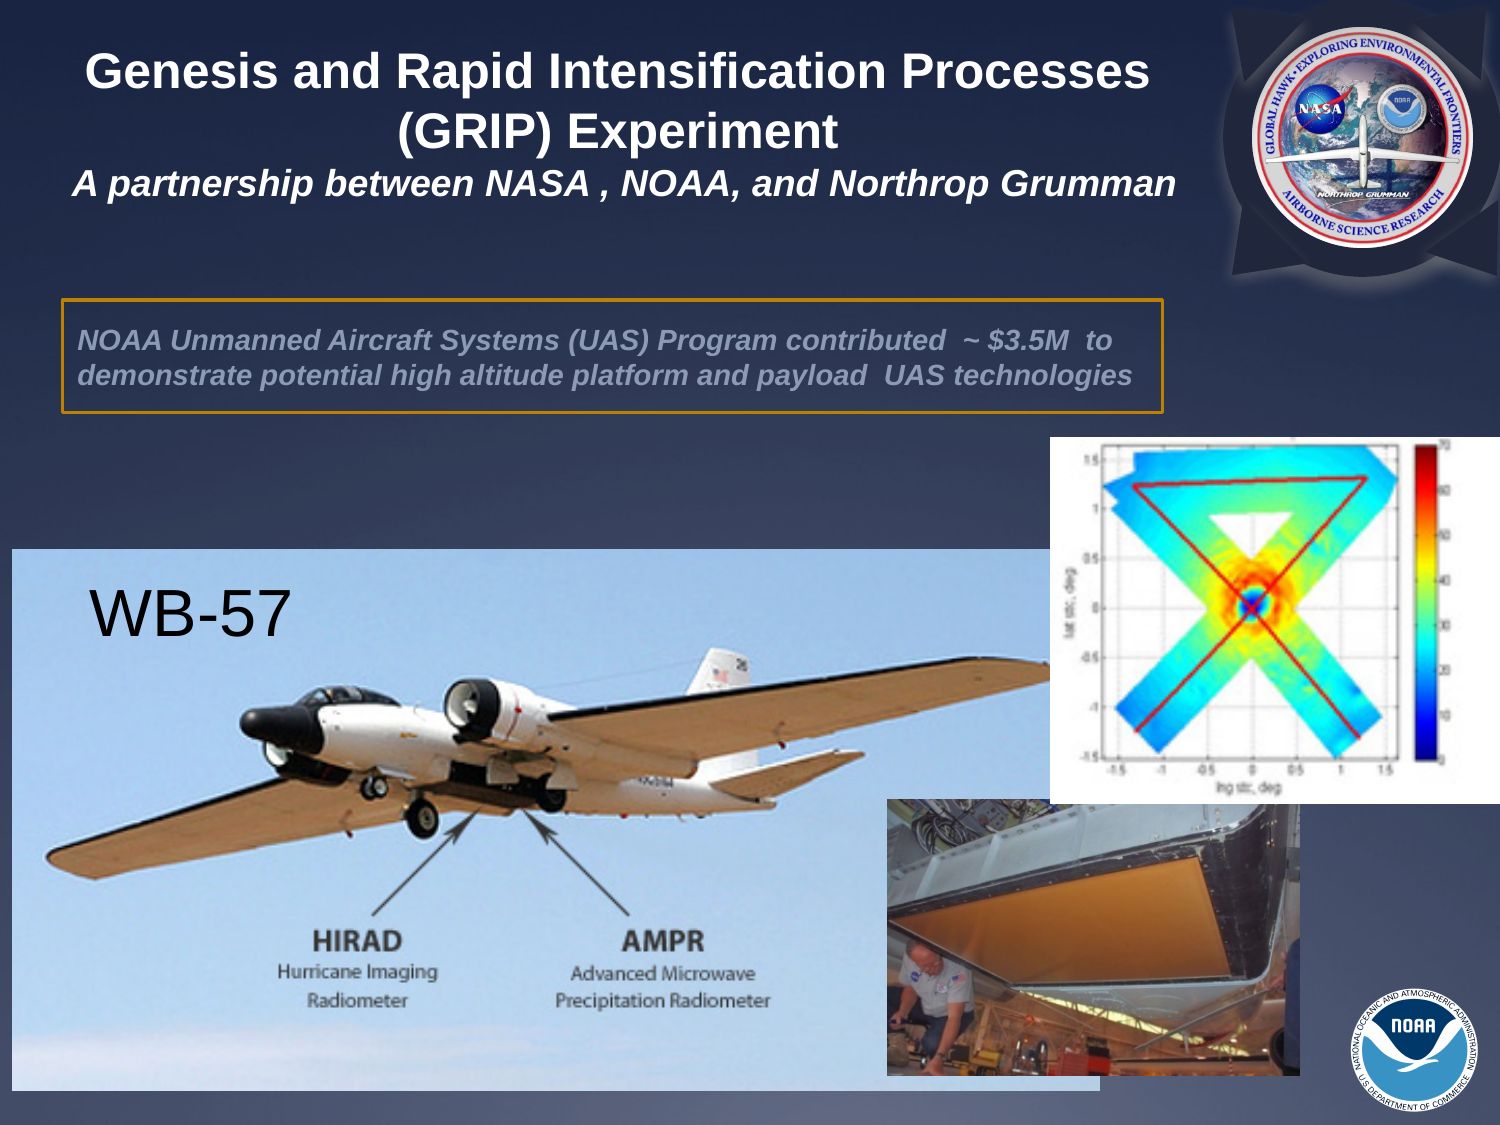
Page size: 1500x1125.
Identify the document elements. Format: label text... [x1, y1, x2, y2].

picture [11, 548, 1301, 1092]
text_box Genesis and Rapid Intensification Processes (GRIP) Experiment A partnership between NASA , NOAA, and Northrop Grumman [0, 74, 1199, 213]
text_box NOAA Unmanned Aircraft Systems (UAS) Program contributed ~ $3.5M to demonstrate potential high altitude platform and payload UAS technologies [62, 313, 1163, 399]
text_box [61, 298, 1164, 414]
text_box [1207, 0, 1500, 286]
picture [1350, 987, 1479, 1113]
picture [1048, 436, 1500, 805]
